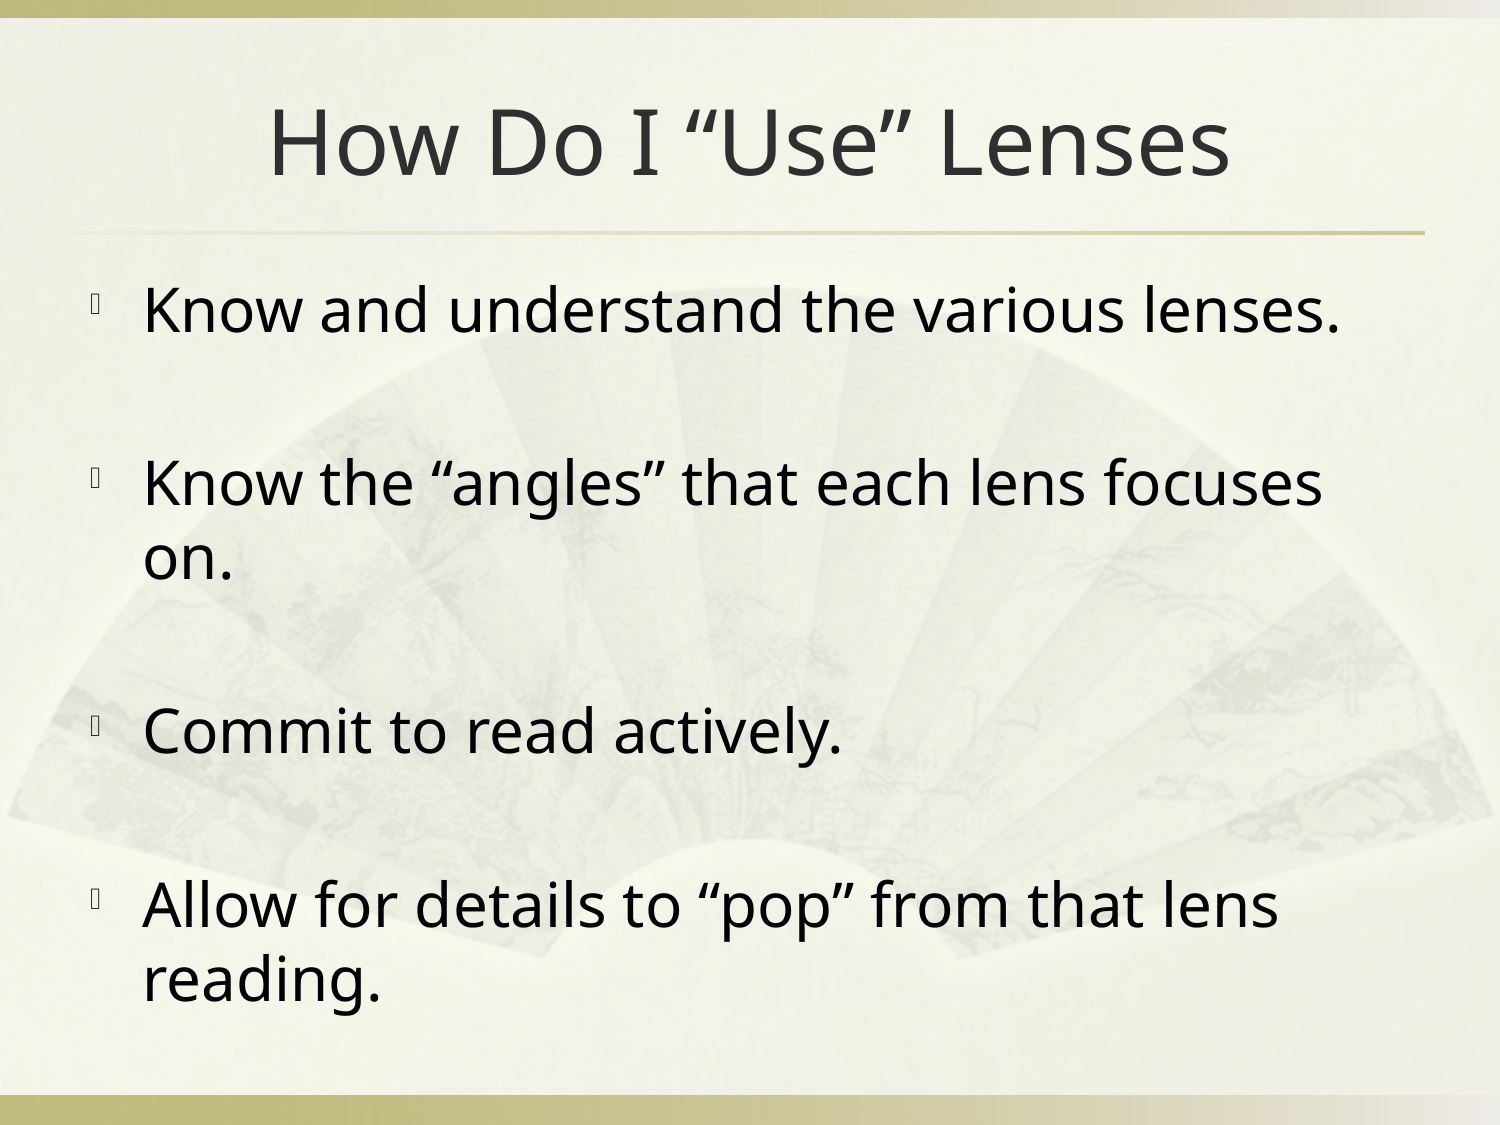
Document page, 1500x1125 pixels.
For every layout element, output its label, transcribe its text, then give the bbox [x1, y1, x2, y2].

list Know and understand the various lenses. Know the “angles” that each lens focuses on. Commit to read actively. Allow for details to “pop” from that lens reading. [74, 262, 1426, 1032]
title How Do I “Use” Lenses [74, 44, 1426, 233]
